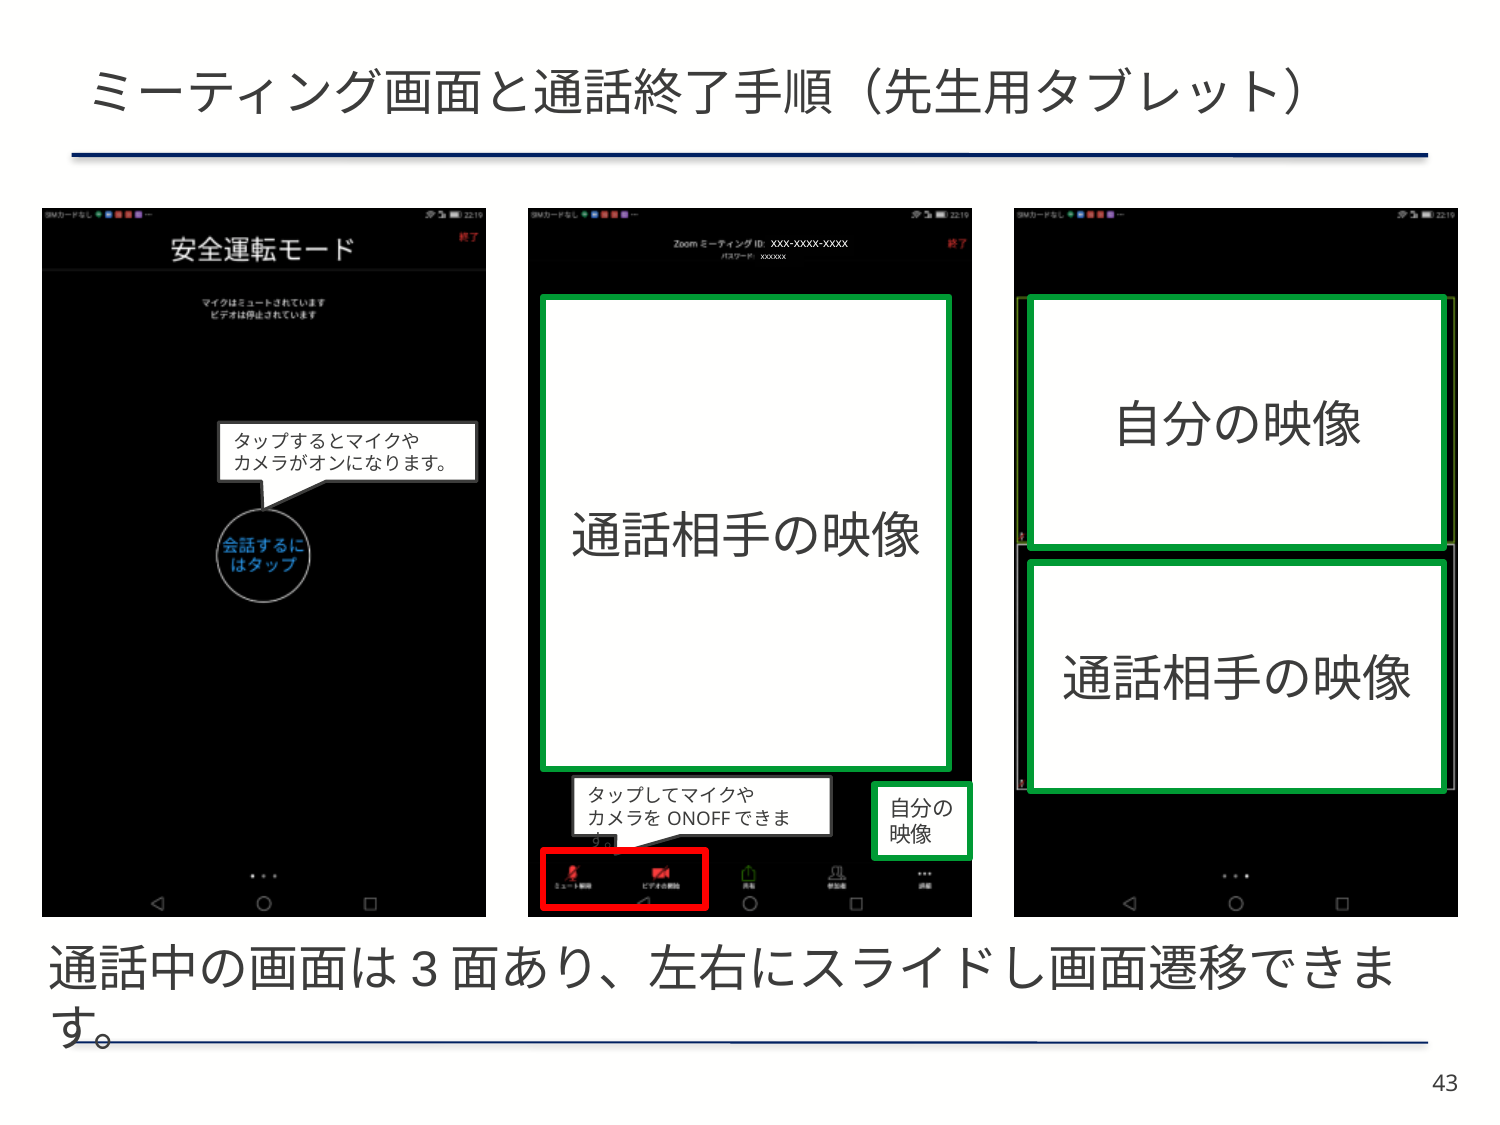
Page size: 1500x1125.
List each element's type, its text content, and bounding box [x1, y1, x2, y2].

title ミーティング画面と通話終了手順（先生用タブレット） [71, 37, 1429, 143]
text_box 通話中の画面は3面あり、左右にスライドし画面遷移できます。 [42, 924, 1458, 1062]
slide_number 43 [1417, 1055, 1489, 1113]
picture [1013, 207, 1458, 917]
picture [42, 207, 486, 917]
picture [528, 207, 972, 917]
